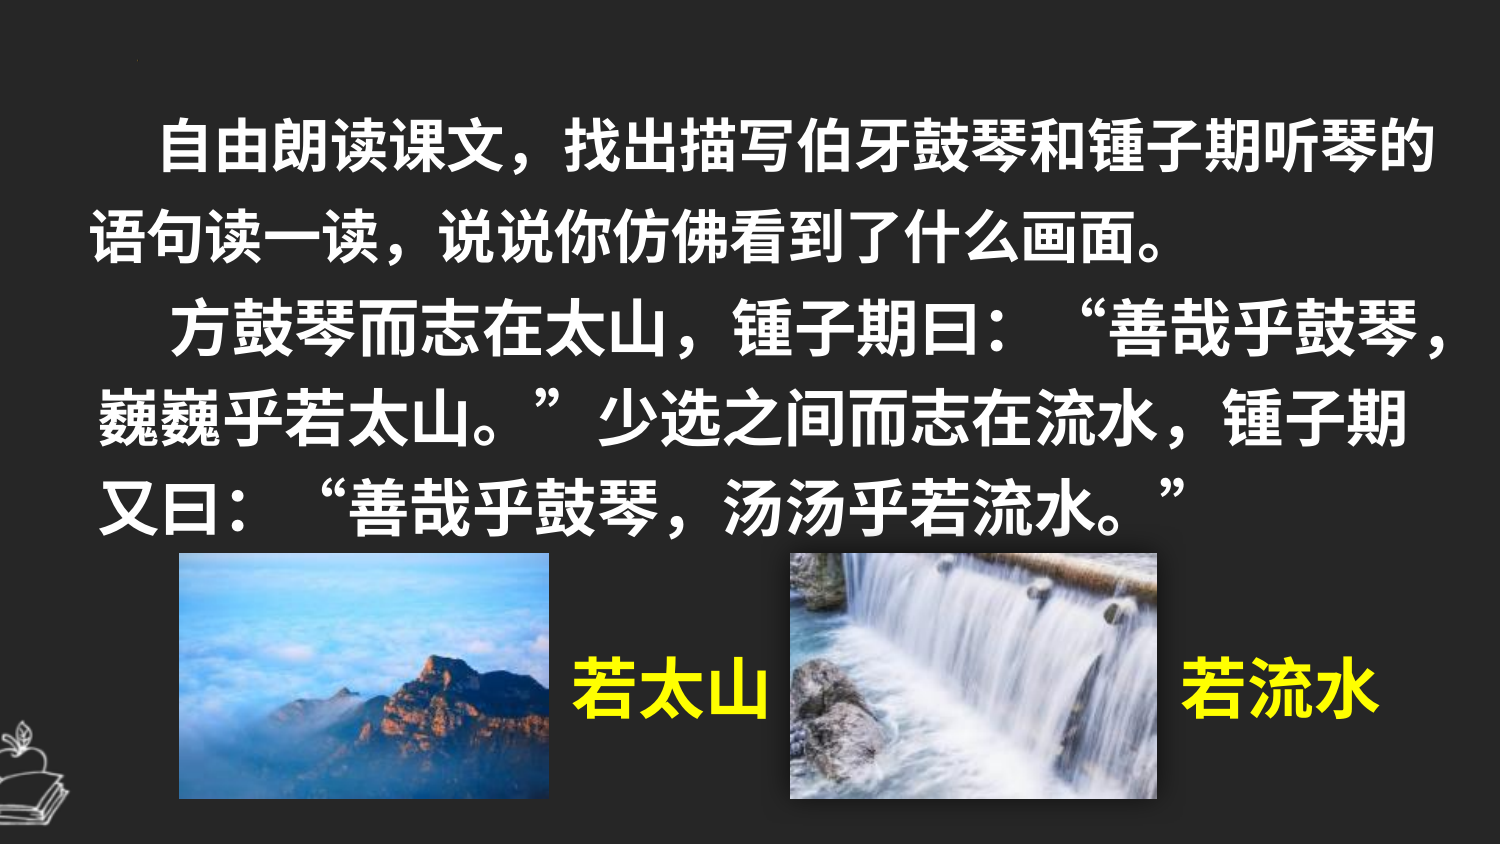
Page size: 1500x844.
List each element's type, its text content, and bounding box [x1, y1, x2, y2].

text_box 自由朗读课文，找出描写伯牙鼓琴和锺子期听琴的语句读一读，说说你仿佛看到了什么画面。 [73, 81, 1480, 278]
text_box 方鼓琴而志在太山，锺子期曰：“善哉乎鼓琴，巍巍乎若太山。”少选之间而志在流水，锺子期又曰：“善哉乎鼓琴，汤汤乎若流水。” [82, 278, 1451, 552]
text_box 若太山 [557, 615, 767, 735]
picture [0, 0, 1500, 844]
text_box 若流水 [1165, 615, 1400, 735]
